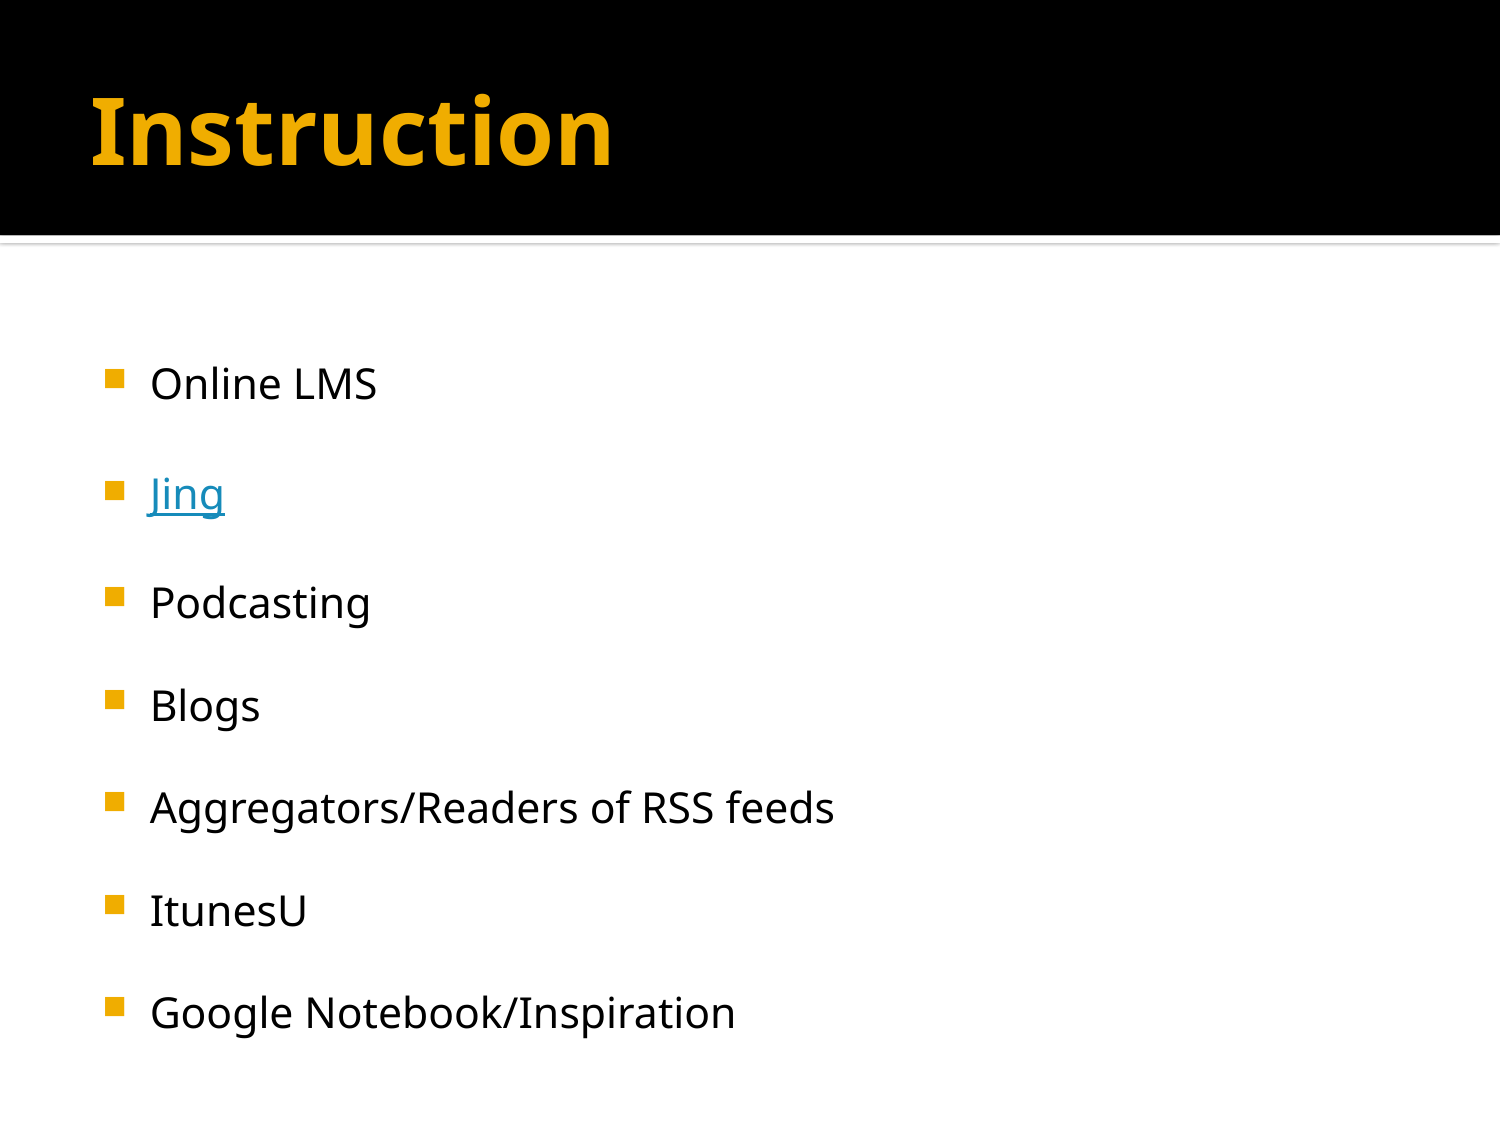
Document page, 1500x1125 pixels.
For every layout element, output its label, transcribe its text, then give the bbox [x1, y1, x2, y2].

list Online LMS Jing Podcasting Blogs Aggregators/Readers of RSS feeds ItunesU Google Notebook/Inspiration [75, 291, 1425, 1050]
title Instruction [75, 25, 1425, 231]
